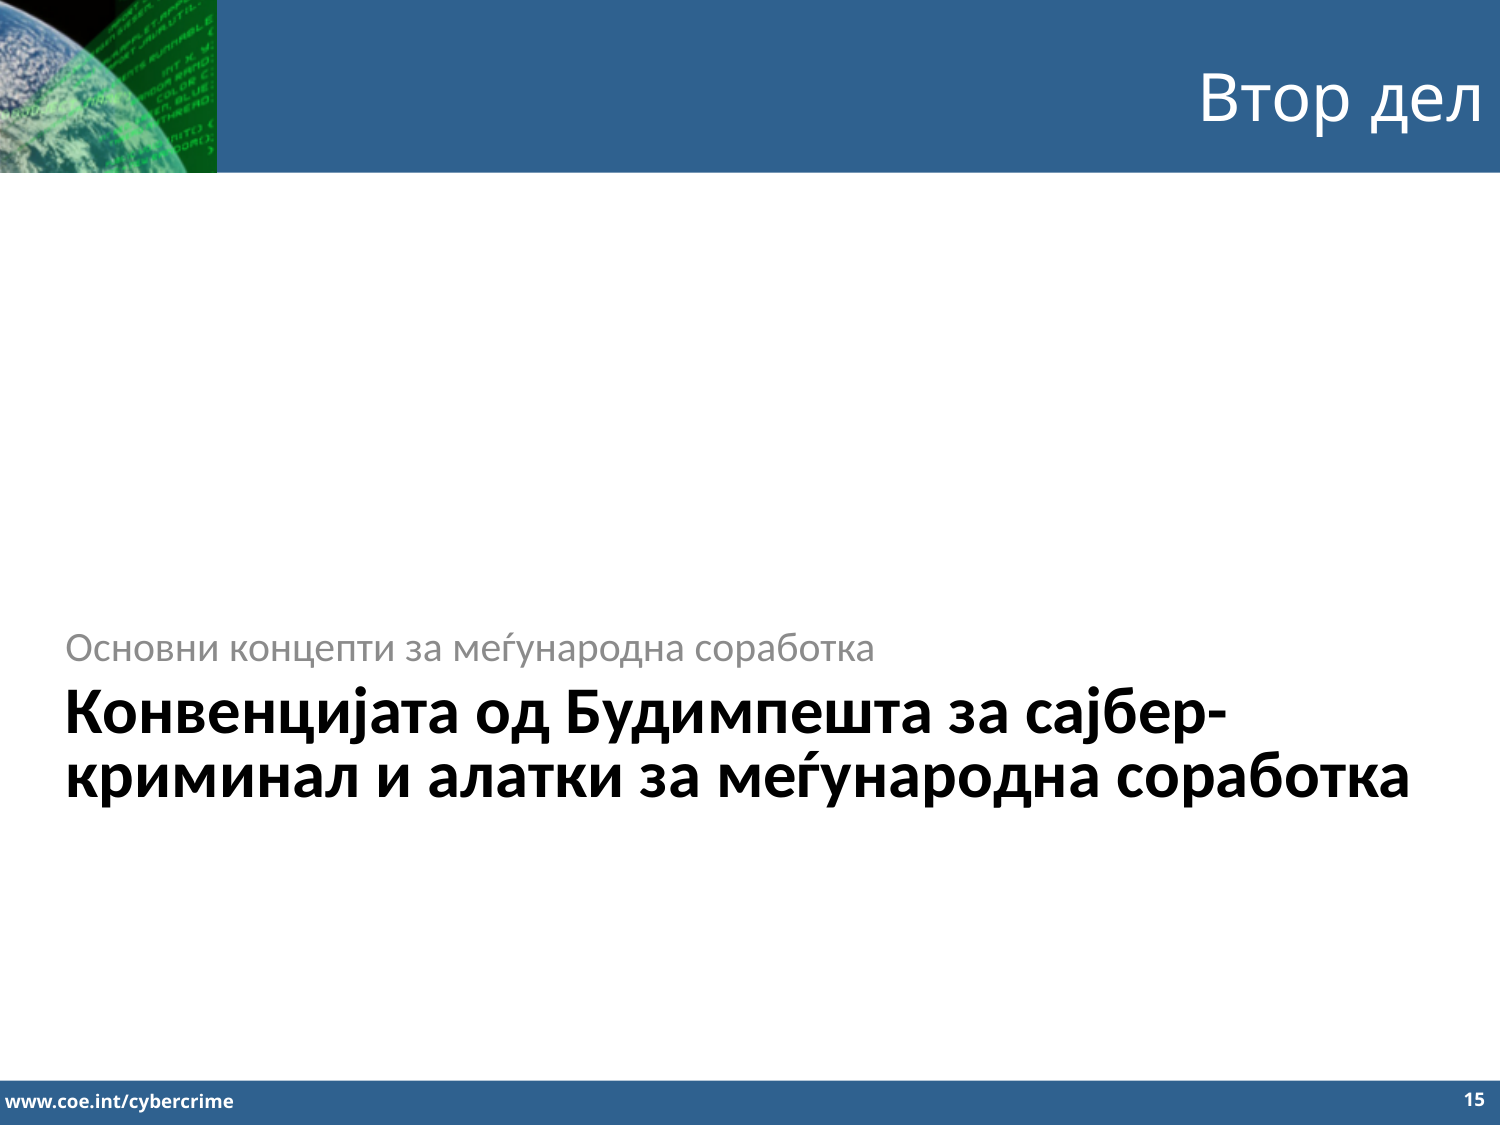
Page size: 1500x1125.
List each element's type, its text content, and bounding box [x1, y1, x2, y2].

text_box Конвенцијата од Будимпешта за сајбер-криминал и алатки за меѓународна соработка [50, 675, 1450, 818]
text_box Основни концепти за меѓународна соработка [50, 617, 1326, 676]
picture [0, 1, 217, 173]
text_box Втор дел [309, 18, 1500, 171]
slide_number 15 [1149, 1079, 1500, 1125]
